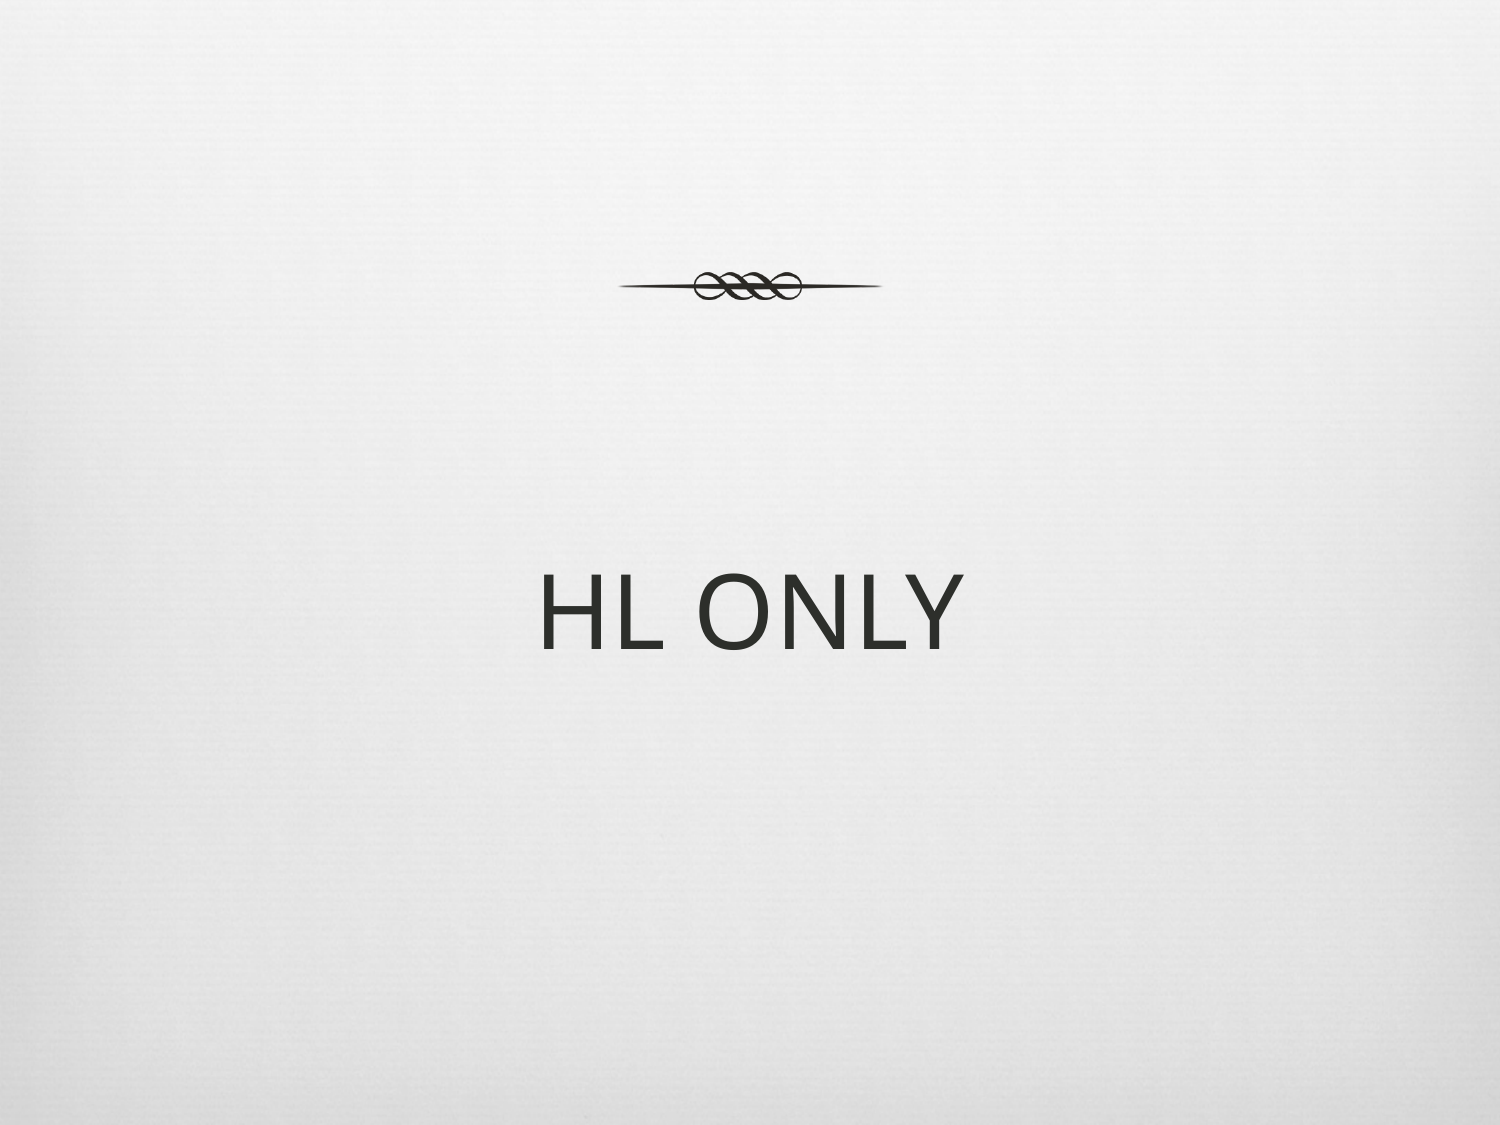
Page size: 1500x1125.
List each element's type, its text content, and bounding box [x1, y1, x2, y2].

title HL ONLY [112, 495, 1388, 721]
picture [615, 272, 885, 300]
